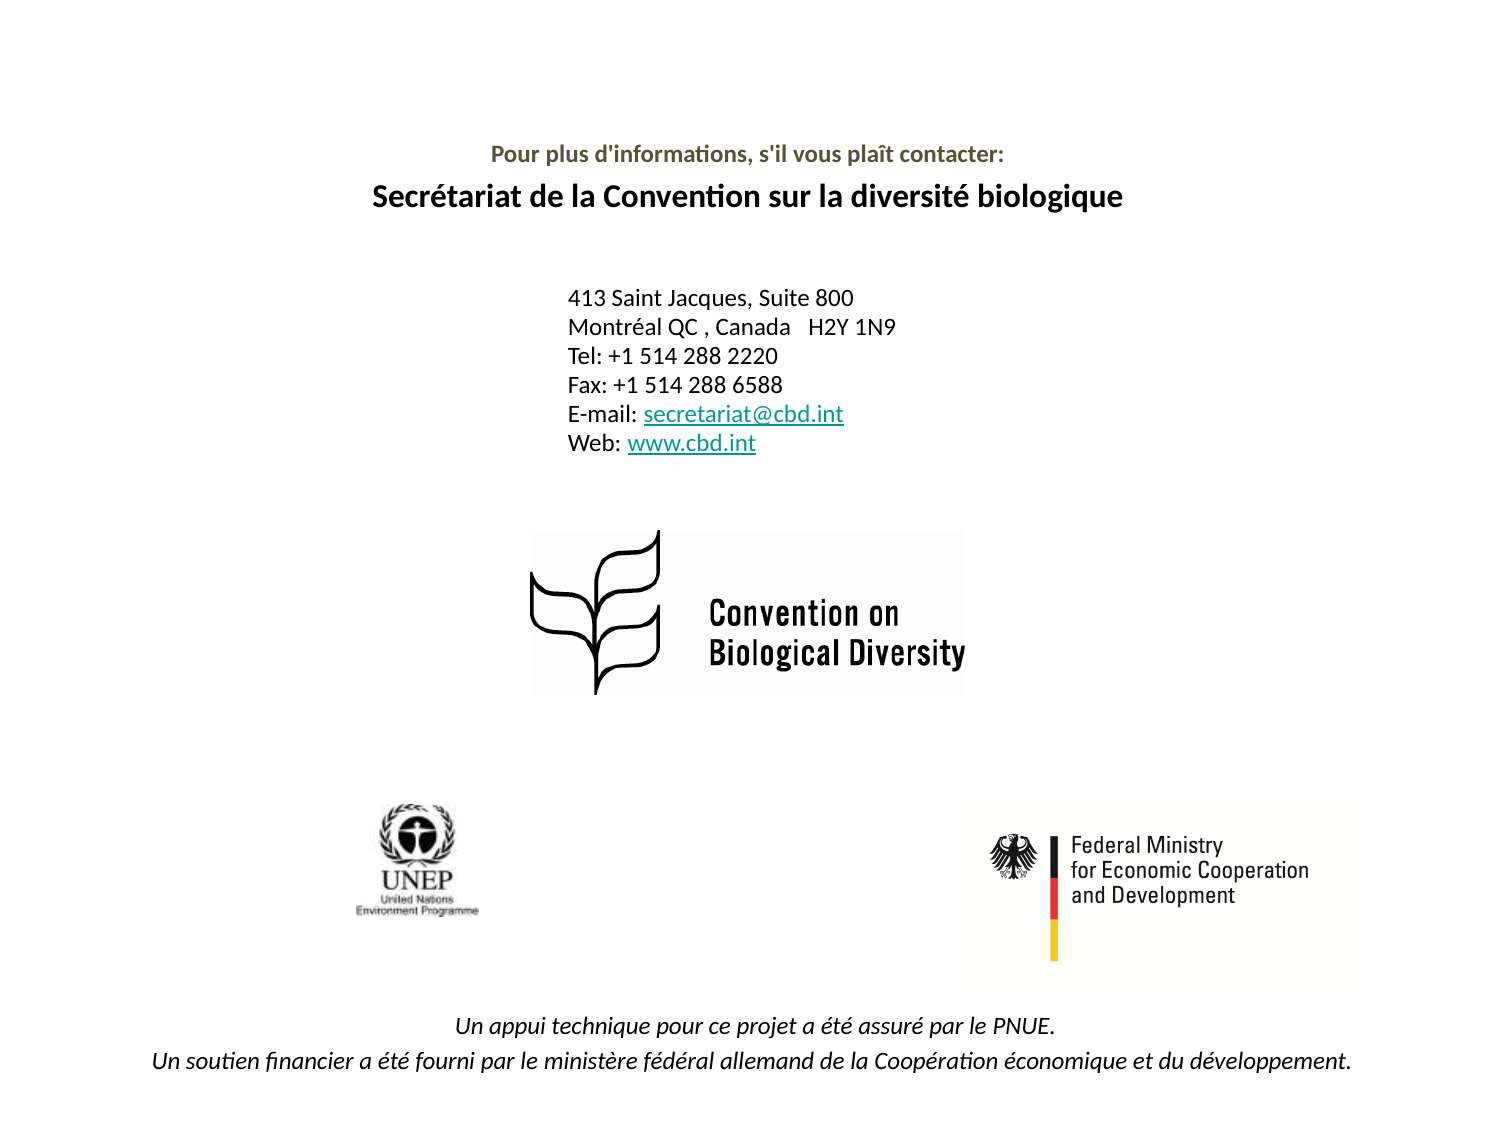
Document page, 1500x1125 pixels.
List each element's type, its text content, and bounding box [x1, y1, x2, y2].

list 413 Saint Jacques, Suite 800 Montréal QC , Canada H2Y 1N9 Tel: +1 514 288 2220 Fax: +1 514 288 6588 E-mail: secretariat@cbd.int Web: www.cbd.int [552, 306, 939, 522]
picture [530, 529, 965, 696]
text_box Un appui technique pour ce projet a été assuré par le PNUE. Un soutien financier a été fourni par le ministère fédéral allemand de la Coopération économique et du développement. [100, 967, 1412, 1125]
picture [954, 793, 1368, 1004]
picture [355, 803, 479, 917]
text_box Pour plus d'informations, s'il vous plaît contacter: Secrétariat de la Convention sur la diversité biologique [140, 130, 1357, 306]
